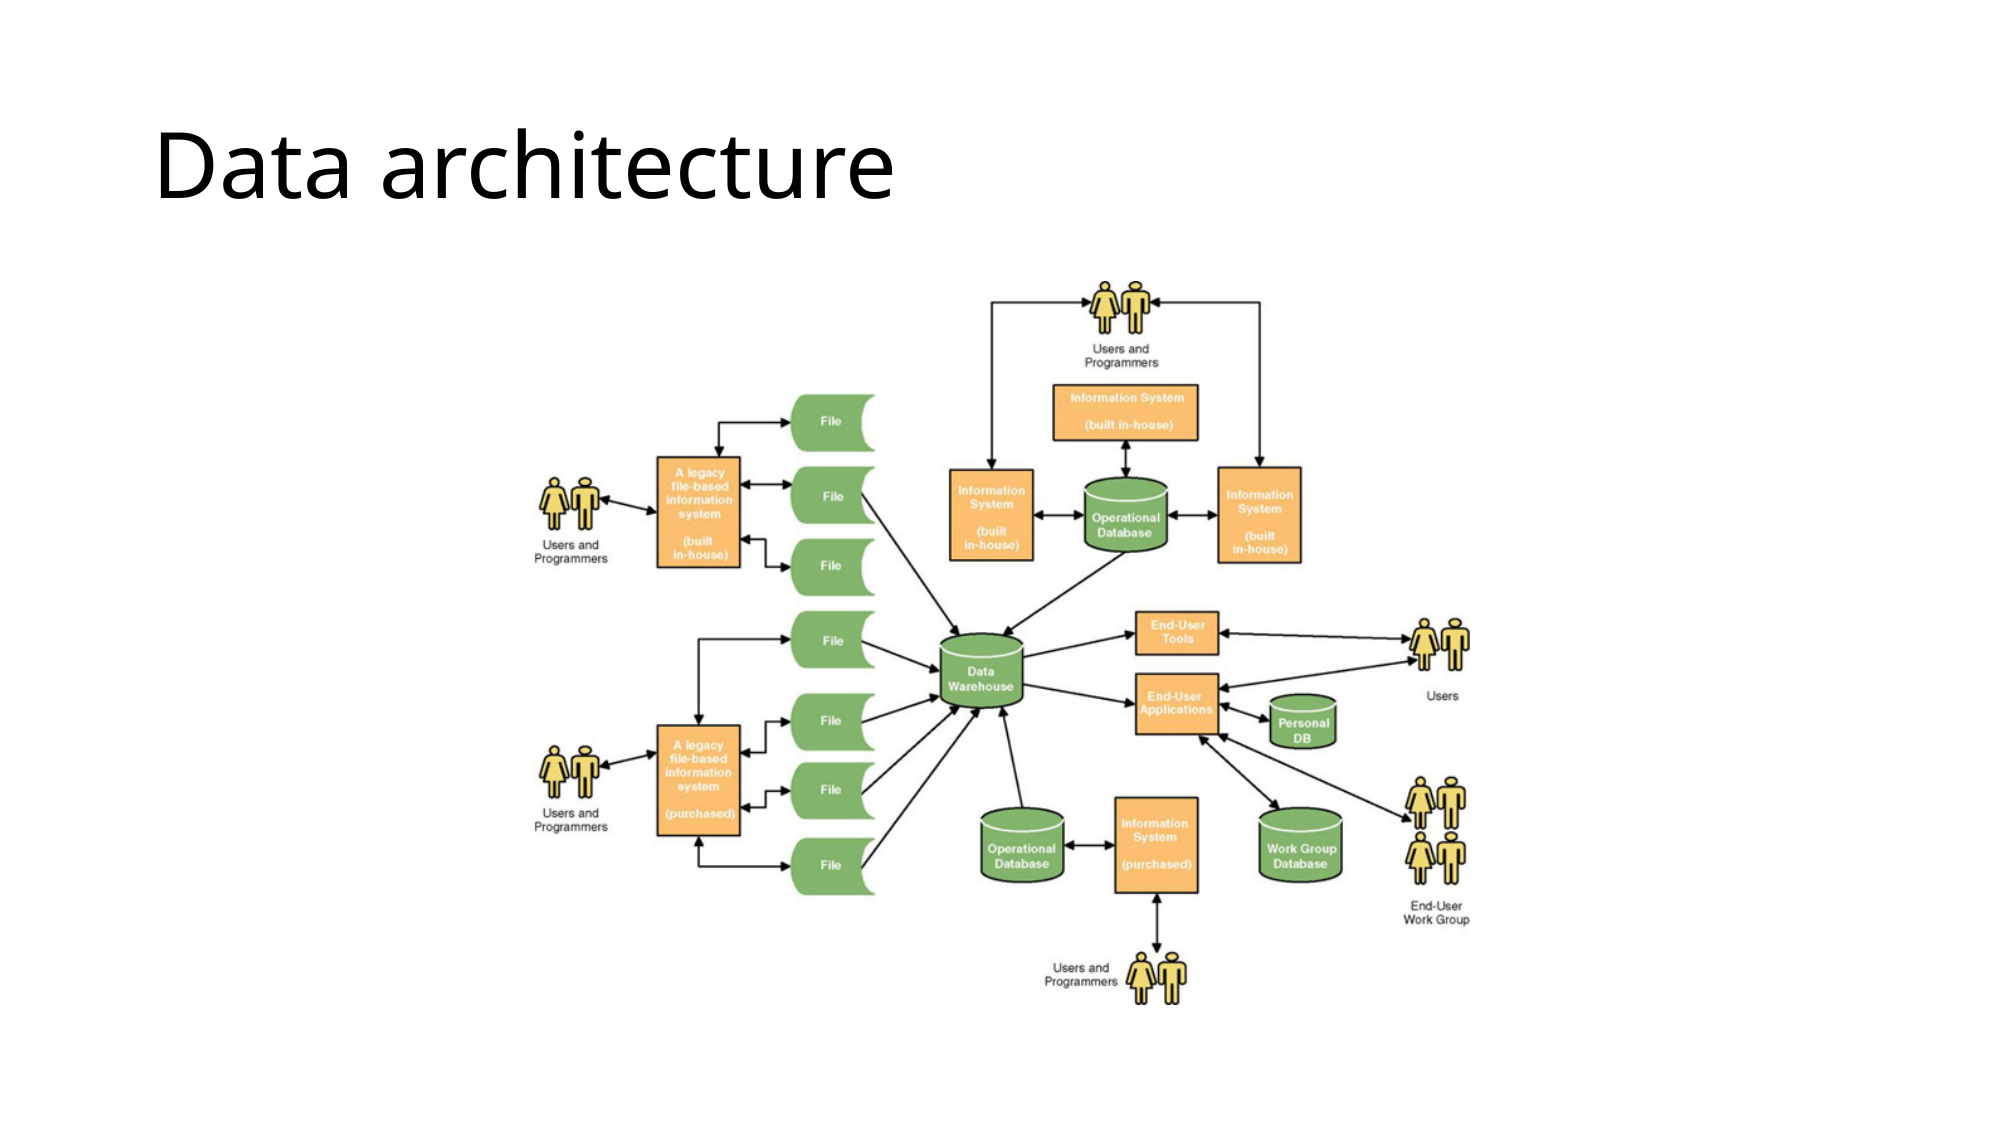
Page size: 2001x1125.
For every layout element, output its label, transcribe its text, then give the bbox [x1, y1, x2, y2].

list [534, 282, 1470, 1005]
title Data architecture [137, 59, 1863, 278]
